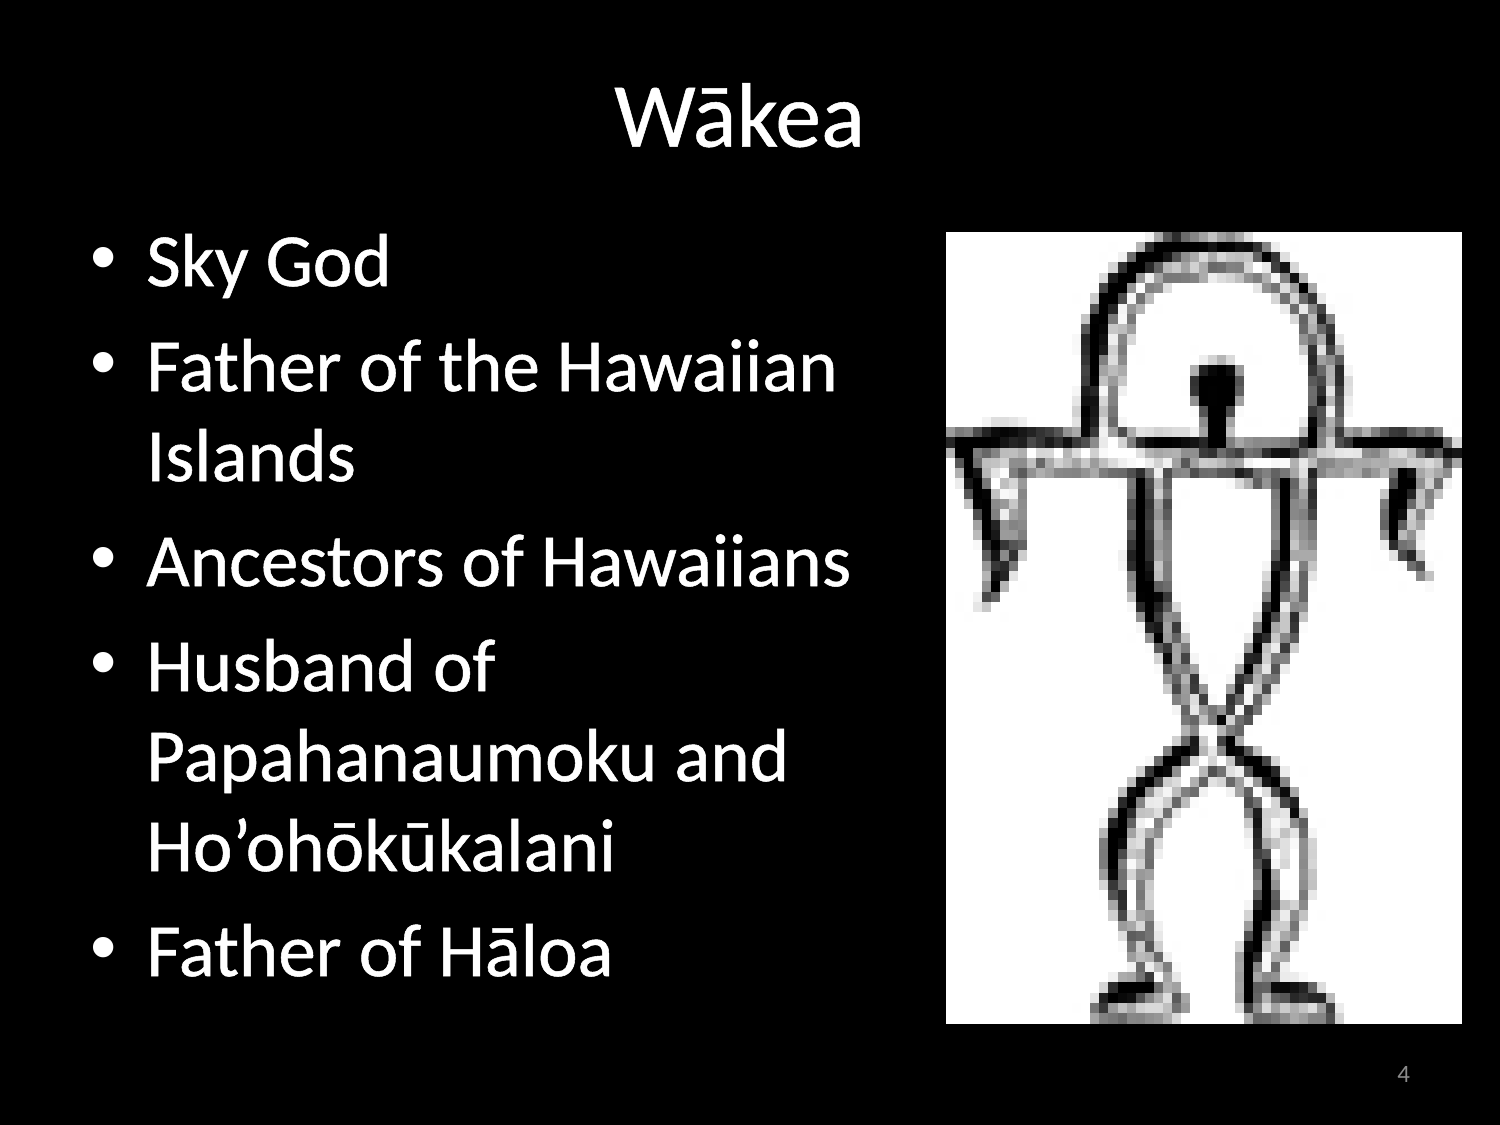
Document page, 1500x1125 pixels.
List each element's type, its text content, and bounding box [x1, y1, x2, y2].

picture [945, 232, 1462, 1024]
title Wākea [75, 16, 1425, 204]
slide_number 4 [1074, 1042, 1425, 1103]
list Sky God Father of the Hawaiian Islands Ancestors of Hawaiians Husband of Papahanaumoku and Ho’ohōkūkalani Father of Hāloa [75, 203, 947, 1024]
